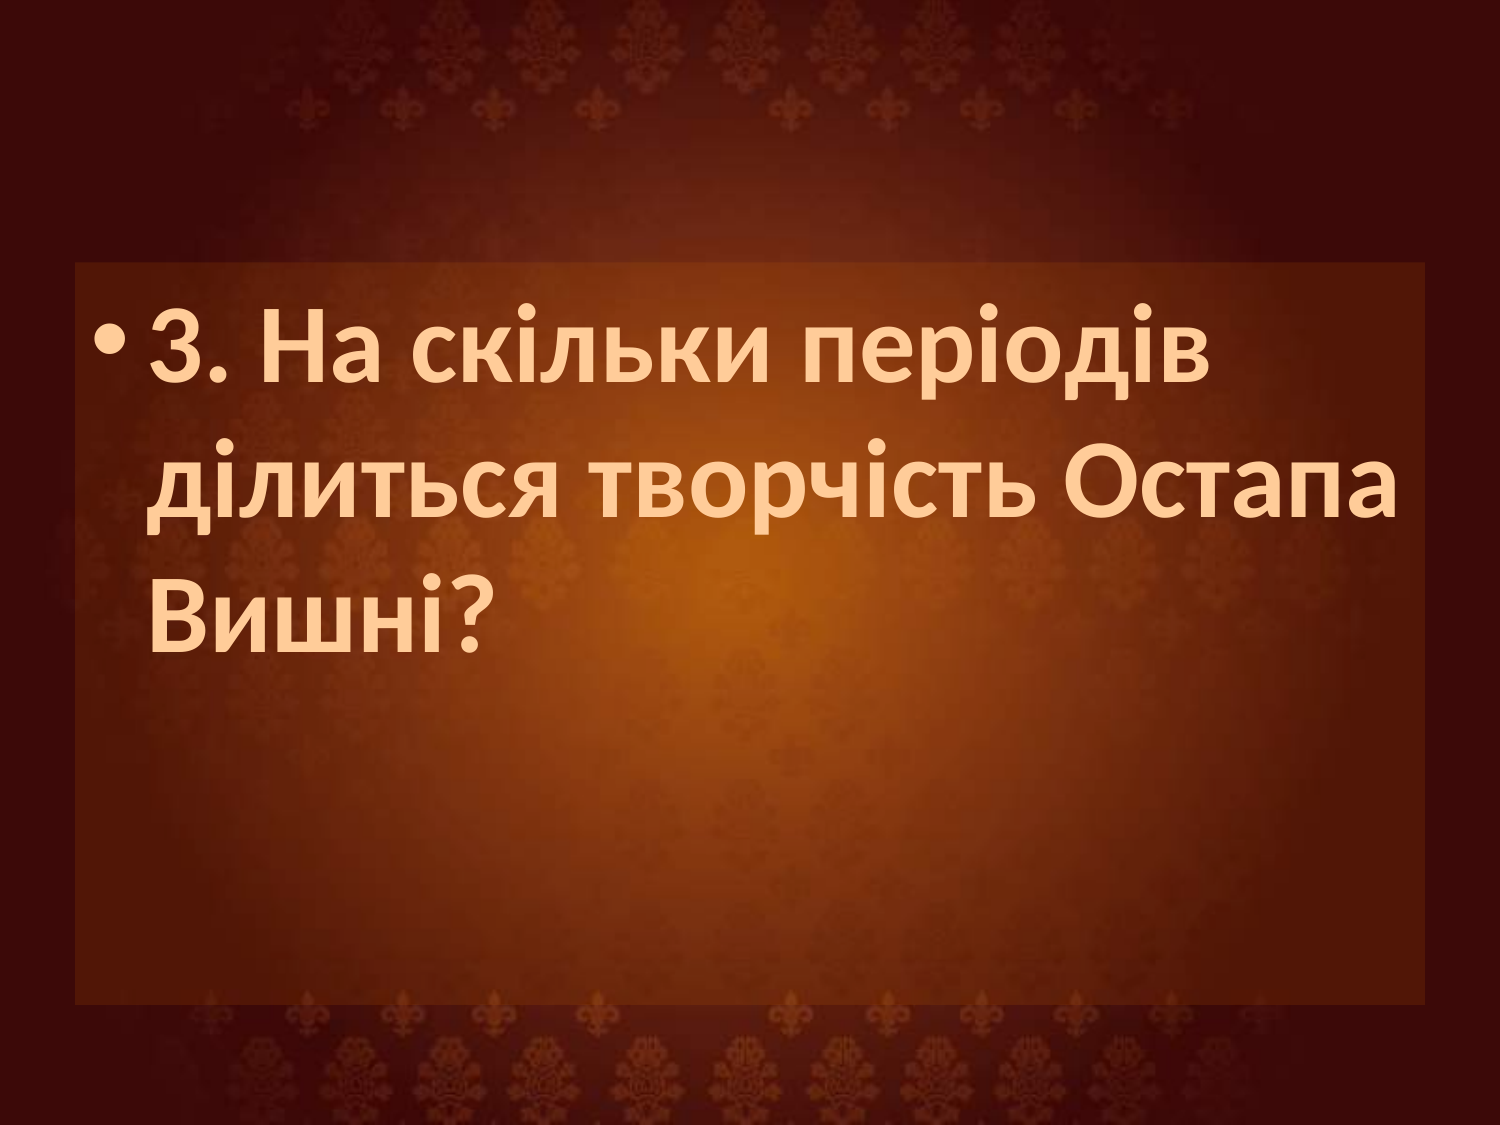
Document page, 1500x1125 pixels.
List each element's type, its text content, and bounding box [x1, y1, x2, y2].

picture [0, 0, 1500, 1125]
list 3. На скільки періодів ділиться творчість Остапа Вишні? [74, 262, 1426, 1006]
